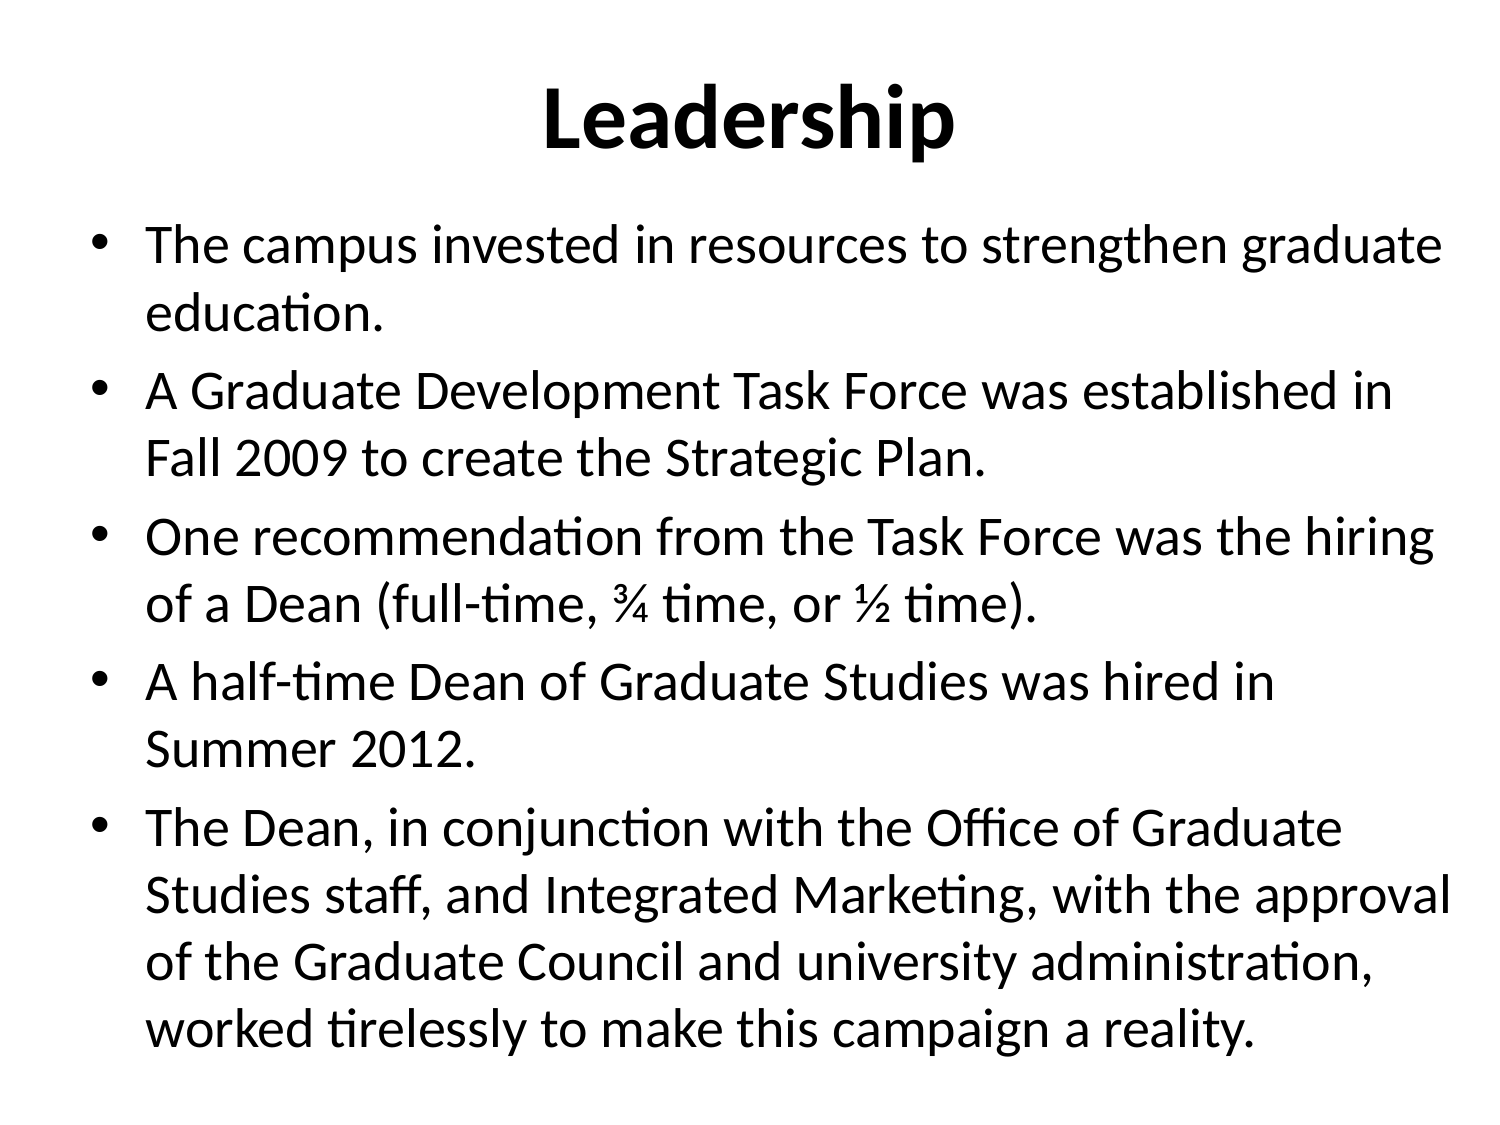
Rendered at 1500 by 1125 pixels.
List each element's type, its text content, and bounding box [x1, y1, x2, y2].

title Leadership [75, 18, 1425, 200]
list The campus invested in resources to strengthen graduate education. A Graduate Development Task Force was established in Fall 2009 to create the Strategic Plan. One recommendation from the Task Force was the hiring of a Dean (full-time, ¾ time, or ½ time). A half-time Dean of Graduate Studies was hired in Summer 2012. The Dean, in conjunction with the Office of Graduate Studies staff, and Integrated Marketing, with the approval of the Graduate Council and university administration, worked tirelessly to make this campaign a reality. [75, 200, 1471, 1093]
